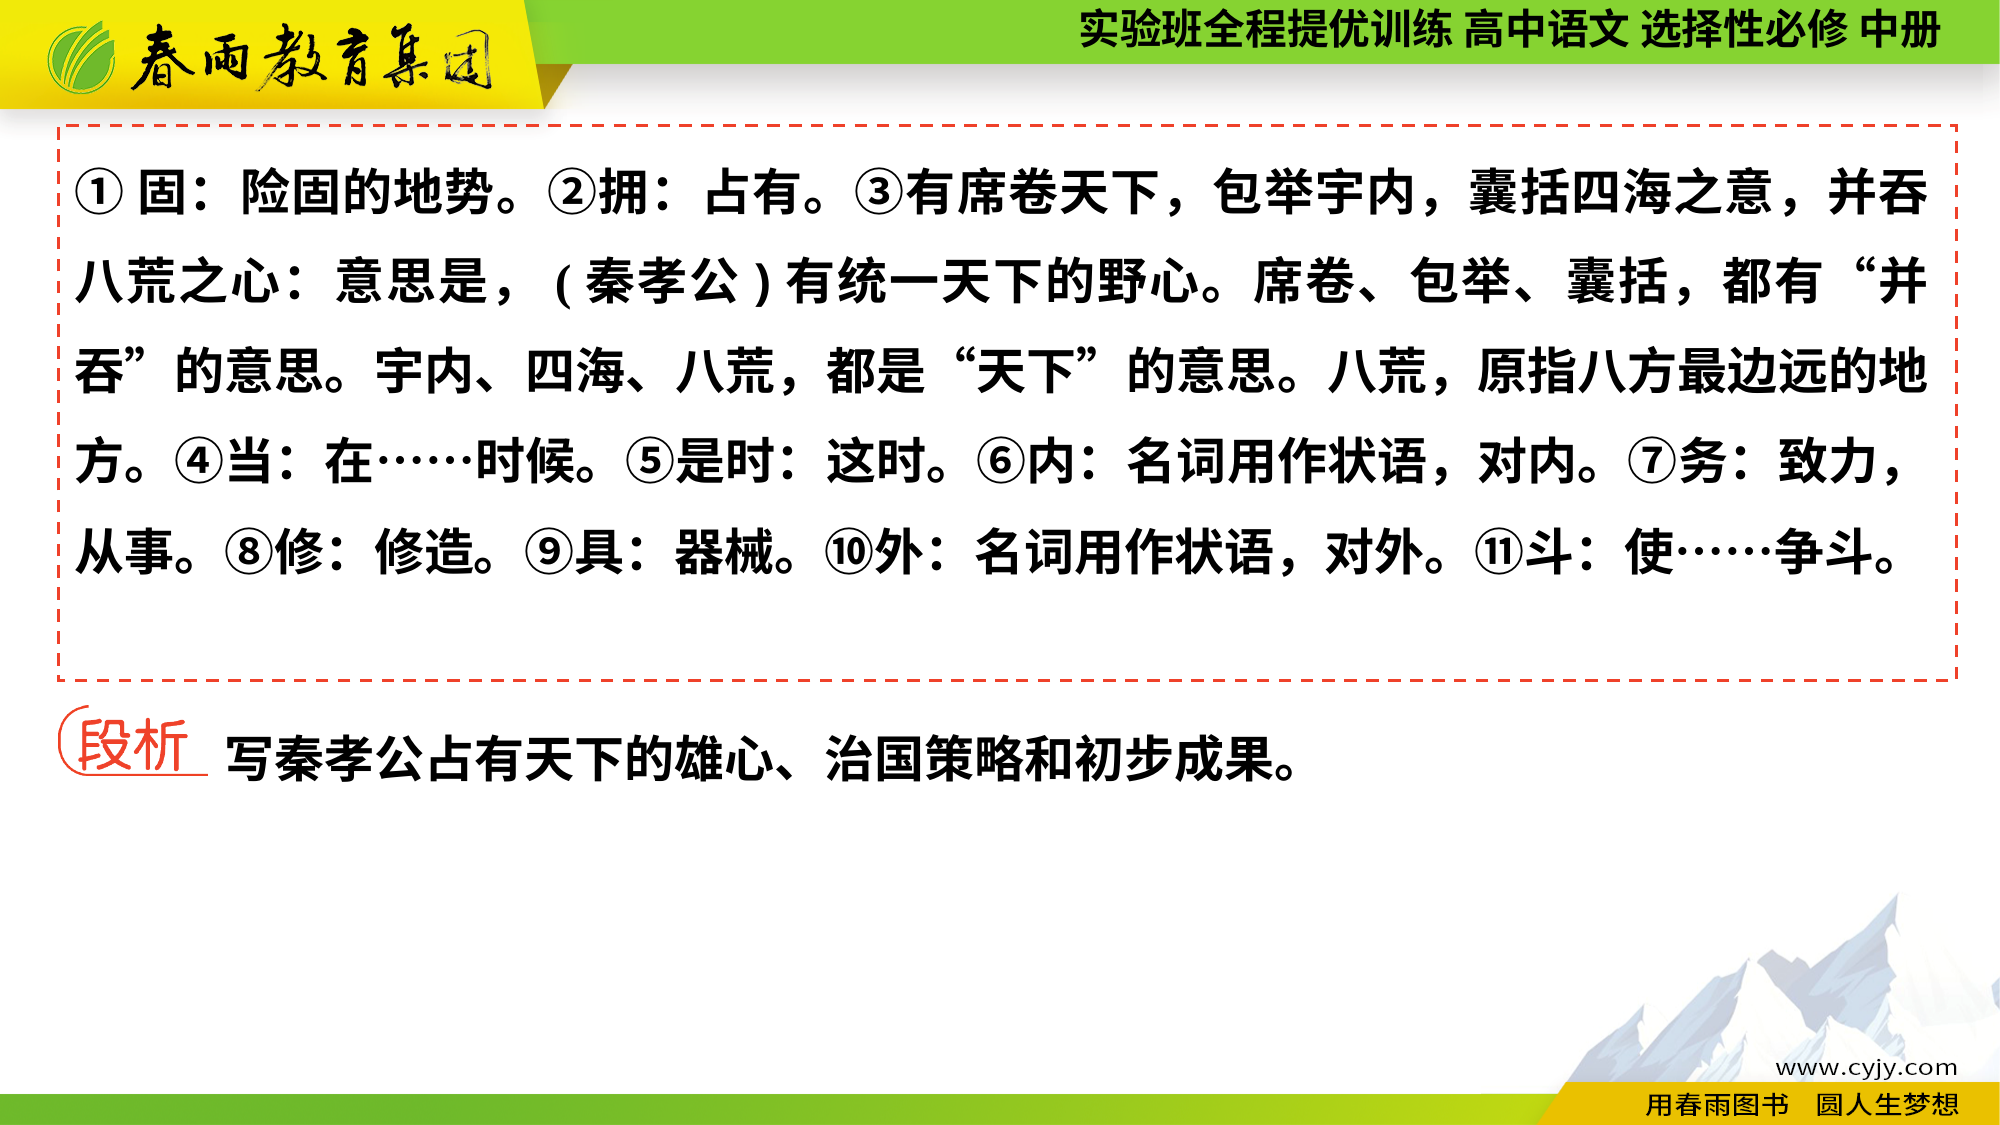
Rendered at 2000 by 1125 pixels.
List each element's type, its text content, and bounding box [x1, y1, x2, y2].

picture [0, 0, 2000, 1125]
text_box [58, 125, 1957, 681]
text_box 写秦孝公占有天下的雄心、治国策略和初步成果。 [210, 690, 1383, 795]
